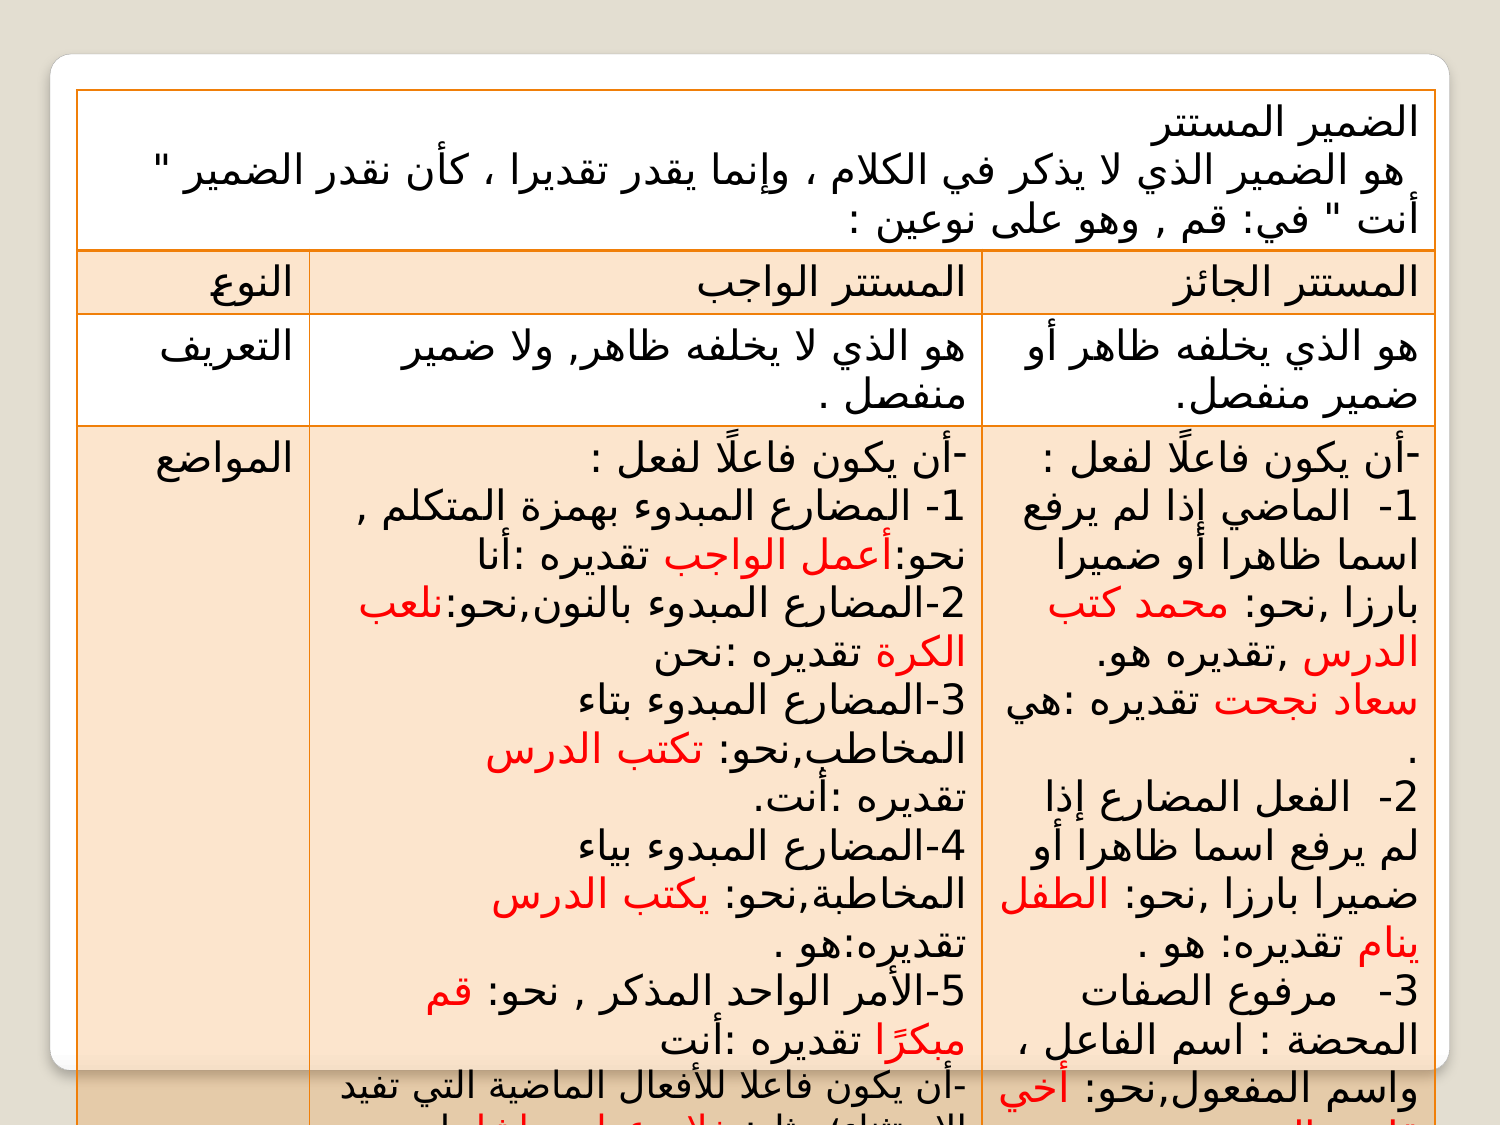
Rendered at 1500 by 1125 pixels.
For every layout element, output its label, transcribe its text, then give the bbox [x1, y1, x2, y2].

table_cell المواضع [78, 427, 309, 1125]
table_cell النوع [78, 252, 309, 313]
table_cell المستتر الجائز [983, 252, 1434, 313]
table_header الضمير المستتر هو الضمير الذي لا يذكر في الكلام ، وإنما يقدر تقديرا ، كأن نقدر الضمير " أنت " في: قم , وهو على نوعين : [78, 91, 1434, 249]
table_cell أن يكون فاعلًا لفعل : 1- المضارع المبدوء بهمزة المتكلم , نحو:أعمل الواجب تقديره :أنا 2-المضارع المبدوء بالنون,نحو:نلعب الكرة تقديره :نحن 3-المضارع المبدوء بتاء المخاطب,نحو: تكتب الدرس تقديره :أنت. 4-المضارع المبدوء بياء المخاطبة,نحو: يكتب الدرس تقديره:هو . 5-الأمر الواحد المذكر , نحو: قم مبكرًا تقديره :أنت -أن يكون فاعلا للأفعال الماضية التي تفيد الاستثناء؛ مثل: خلا - عدا – حاشا- ليس – لايكون ,نحو: حضر السياح خلا /عدا/ حاشا/ليس /لايكون واحدًا ففاعل خلا وعدا وحاشا لايكون وليس ضمير مستتر وجوبًا تقديره: هو. -أن يكون فاعلا أفعل التفضيل , نحو هم أحسن اجتهاداً . [310, 427, 981, 1125]
table_cell المستتر الواجب [310, 252, 981, 313]
table_cell هو الذي يخلفه ظاهر أو ضمير منفصل. [983, 315, 1434, 425]
table_cell التعريف [78, 315, 309, 425]
table_cell أن يكون فاعلًا لفعل : 1- الماضي إذا لم يرفع اسما ظاهرا أو ضميرا بارزا ,نحو: محمد كتب الدرس ,تقديره هو. سعاد نجحت تقديره :هي . 2- الفعل المضارع إذا لم يرفع اسما ظاهرا أو ضميرا بارزا ,نحو: الطفل ينام تقديره: هو . 3- مرفوع الصفات المحضة : اسم الفاعل ، واسم المفعول,نحو: أخي قادم. الدرس مفهوم . [983, 427, 1434, 1125]
table_cell هو الذي لا يخلفه ظاهر, ولا ضمير منفصل . [310, 315, 981, 425]
